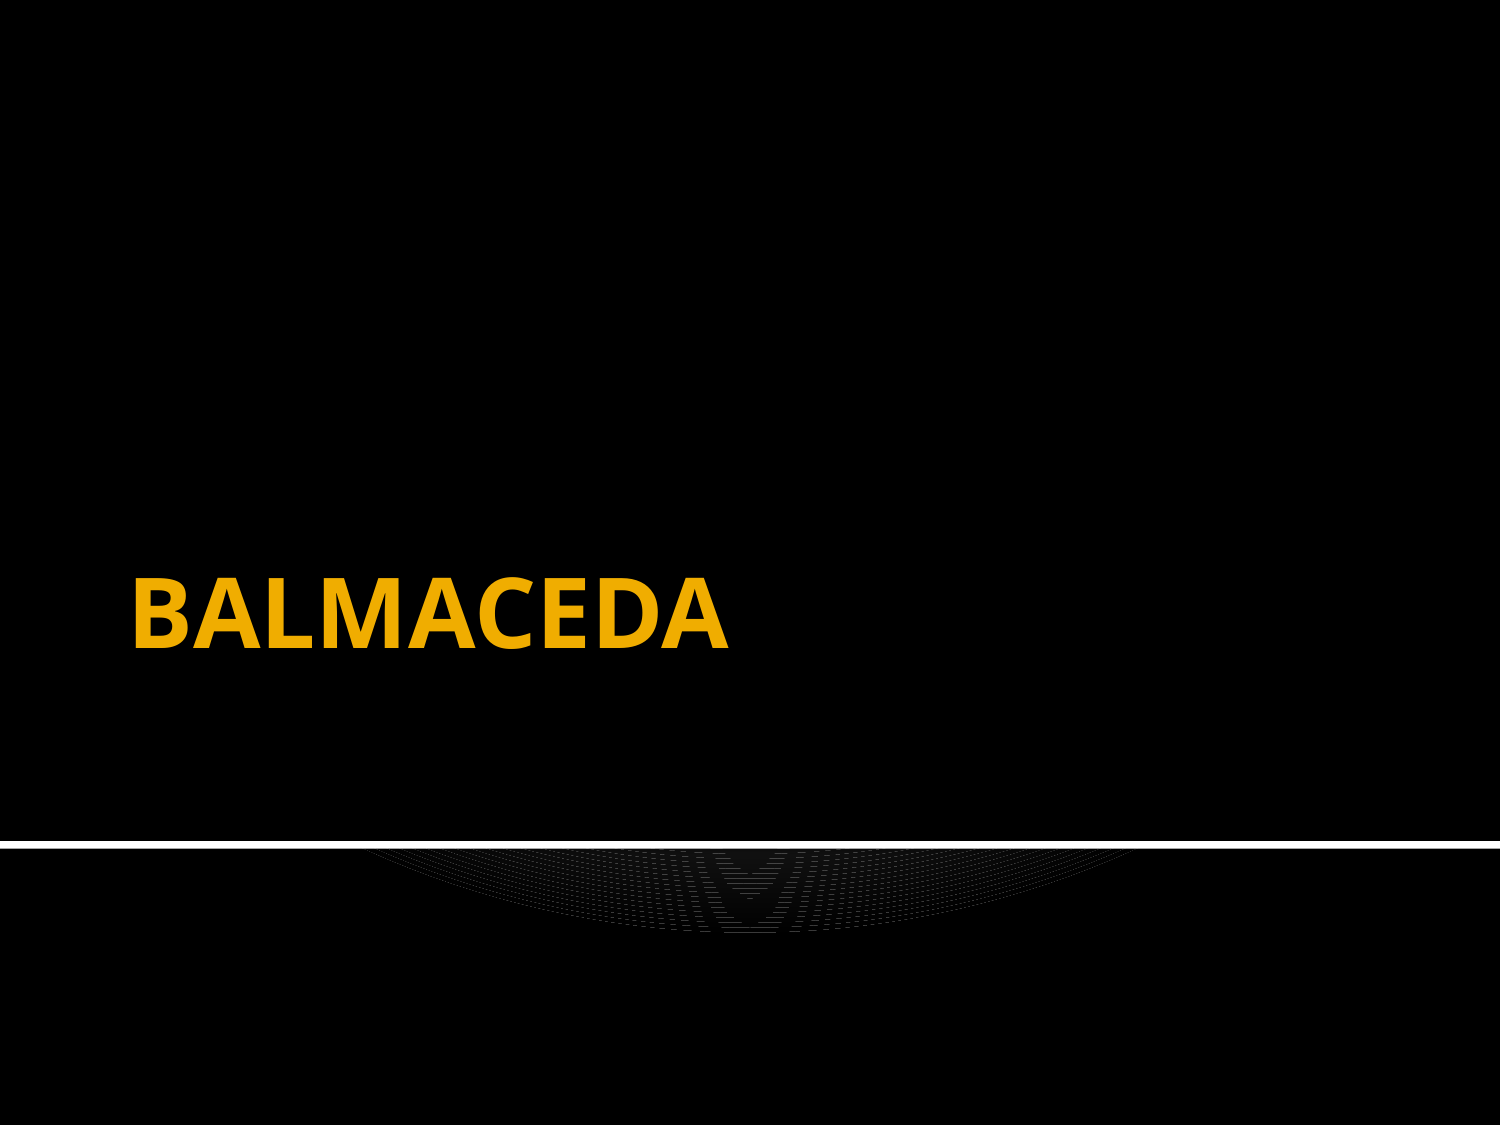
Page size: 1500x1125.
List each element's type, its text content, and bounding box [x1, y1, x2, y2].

title BALMACEDA [112, 550, 1438, 825]
